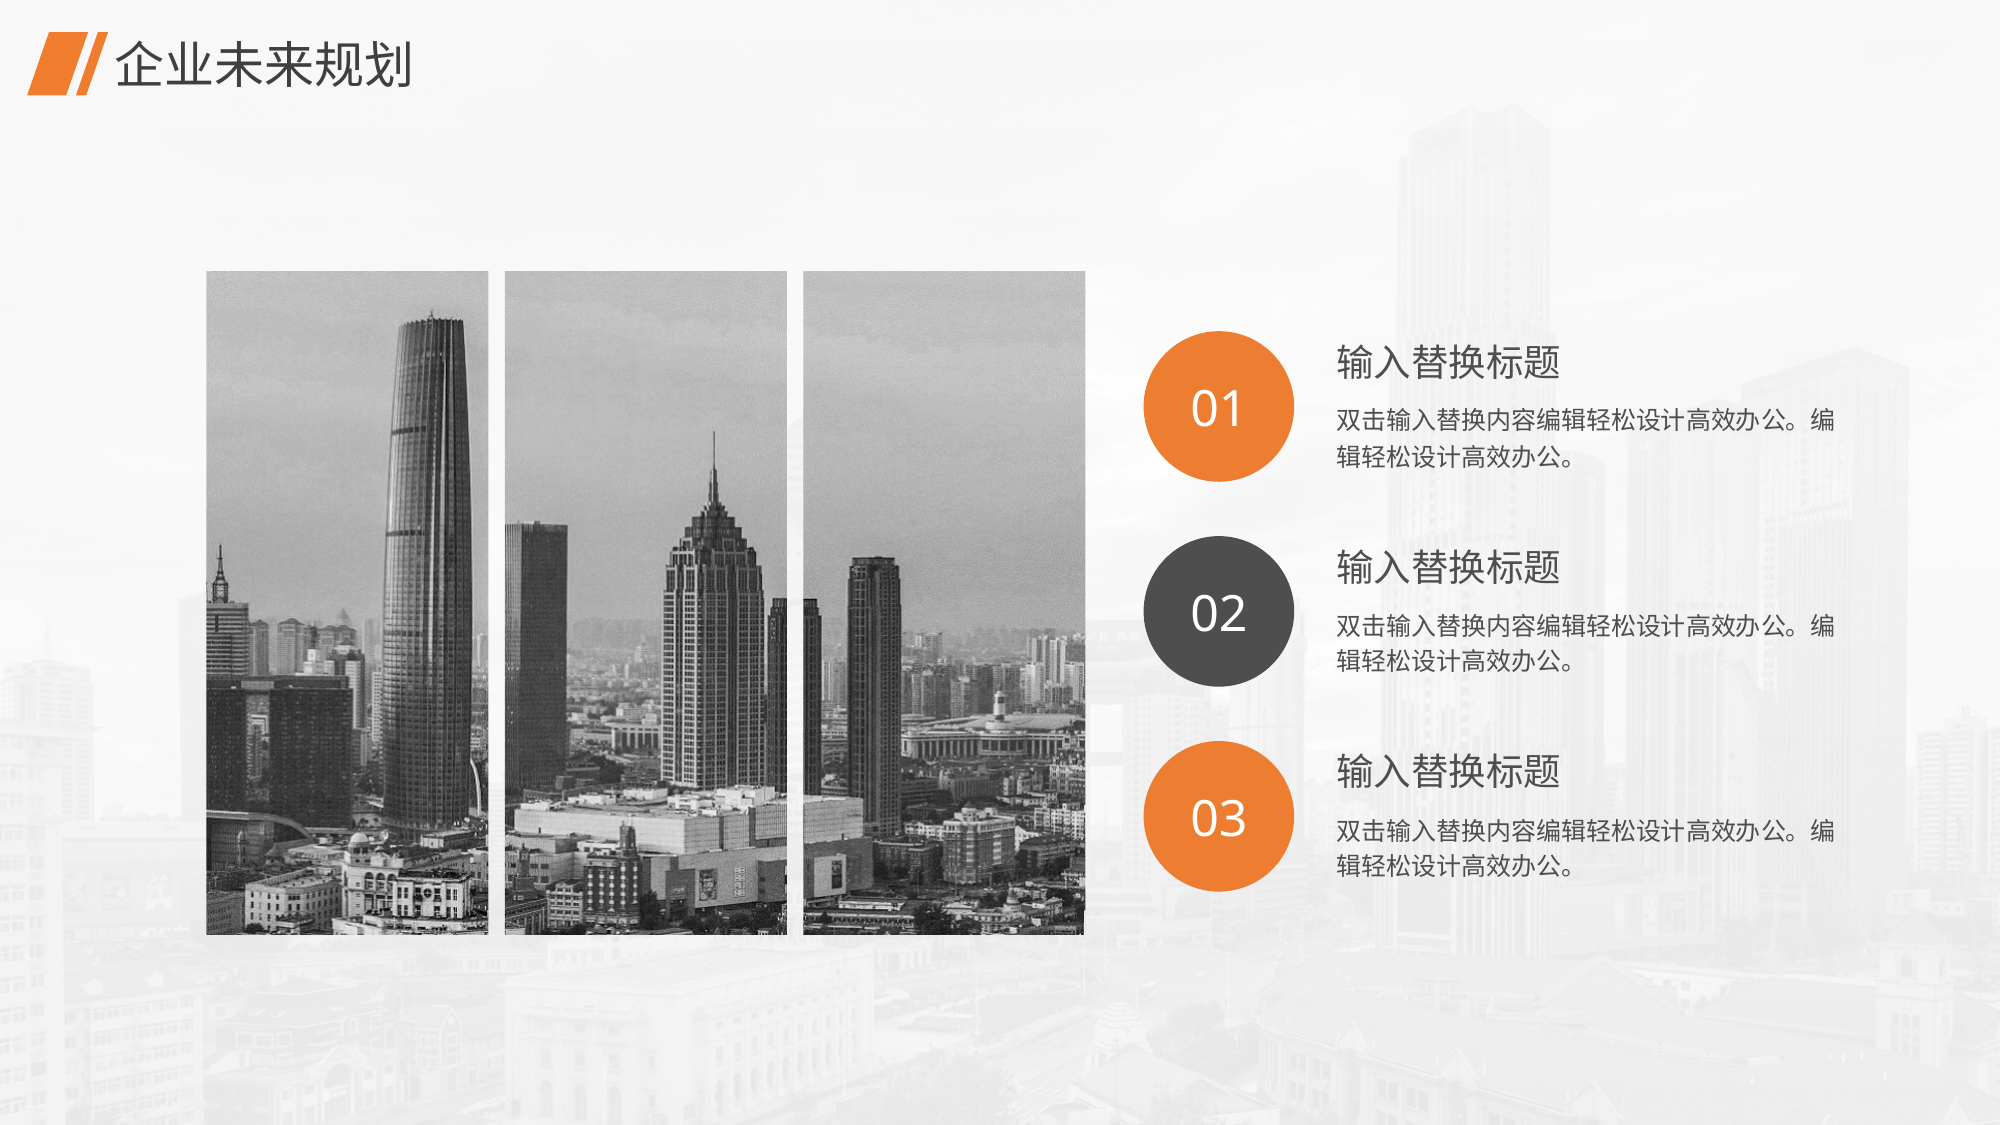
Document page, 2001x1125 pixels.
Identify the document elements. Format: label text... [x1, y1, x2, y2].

text_box 02 [1142, 535, 1296, 688]
text_box 双击输入替换内容编辑轻松设计高效办公。编辑轻松设计高效办公。 [1321, 596, 1868, 684]
text_box 输入替换标题 [1321, 536, 1577, 596]
text_box 输入替换标题 [1321, 741, 1577, 801]
picture [504, 271, 787, 935]
text_box 输入替换标题 [1321, 331, 1577, 391]
text_box 01 [1142, 330, 1296, 483]
picture [206, 271, 489, 935]
text_box 双击输入替换内容编辑轻松设计高效办公。编辑轻松设计高效办公。 [1321, 391, 1868, 479]
title 企业未来规划 [99, 25, 433, 102]
text_box 03 [1142, 739, 1296, 893]
text_box 双击输入替换内容编辑轻松设计高效办公。编辑轻松设计高效办公。 [1321, 801, 1868, 889]
picture [803, 271, 1086, 935]
